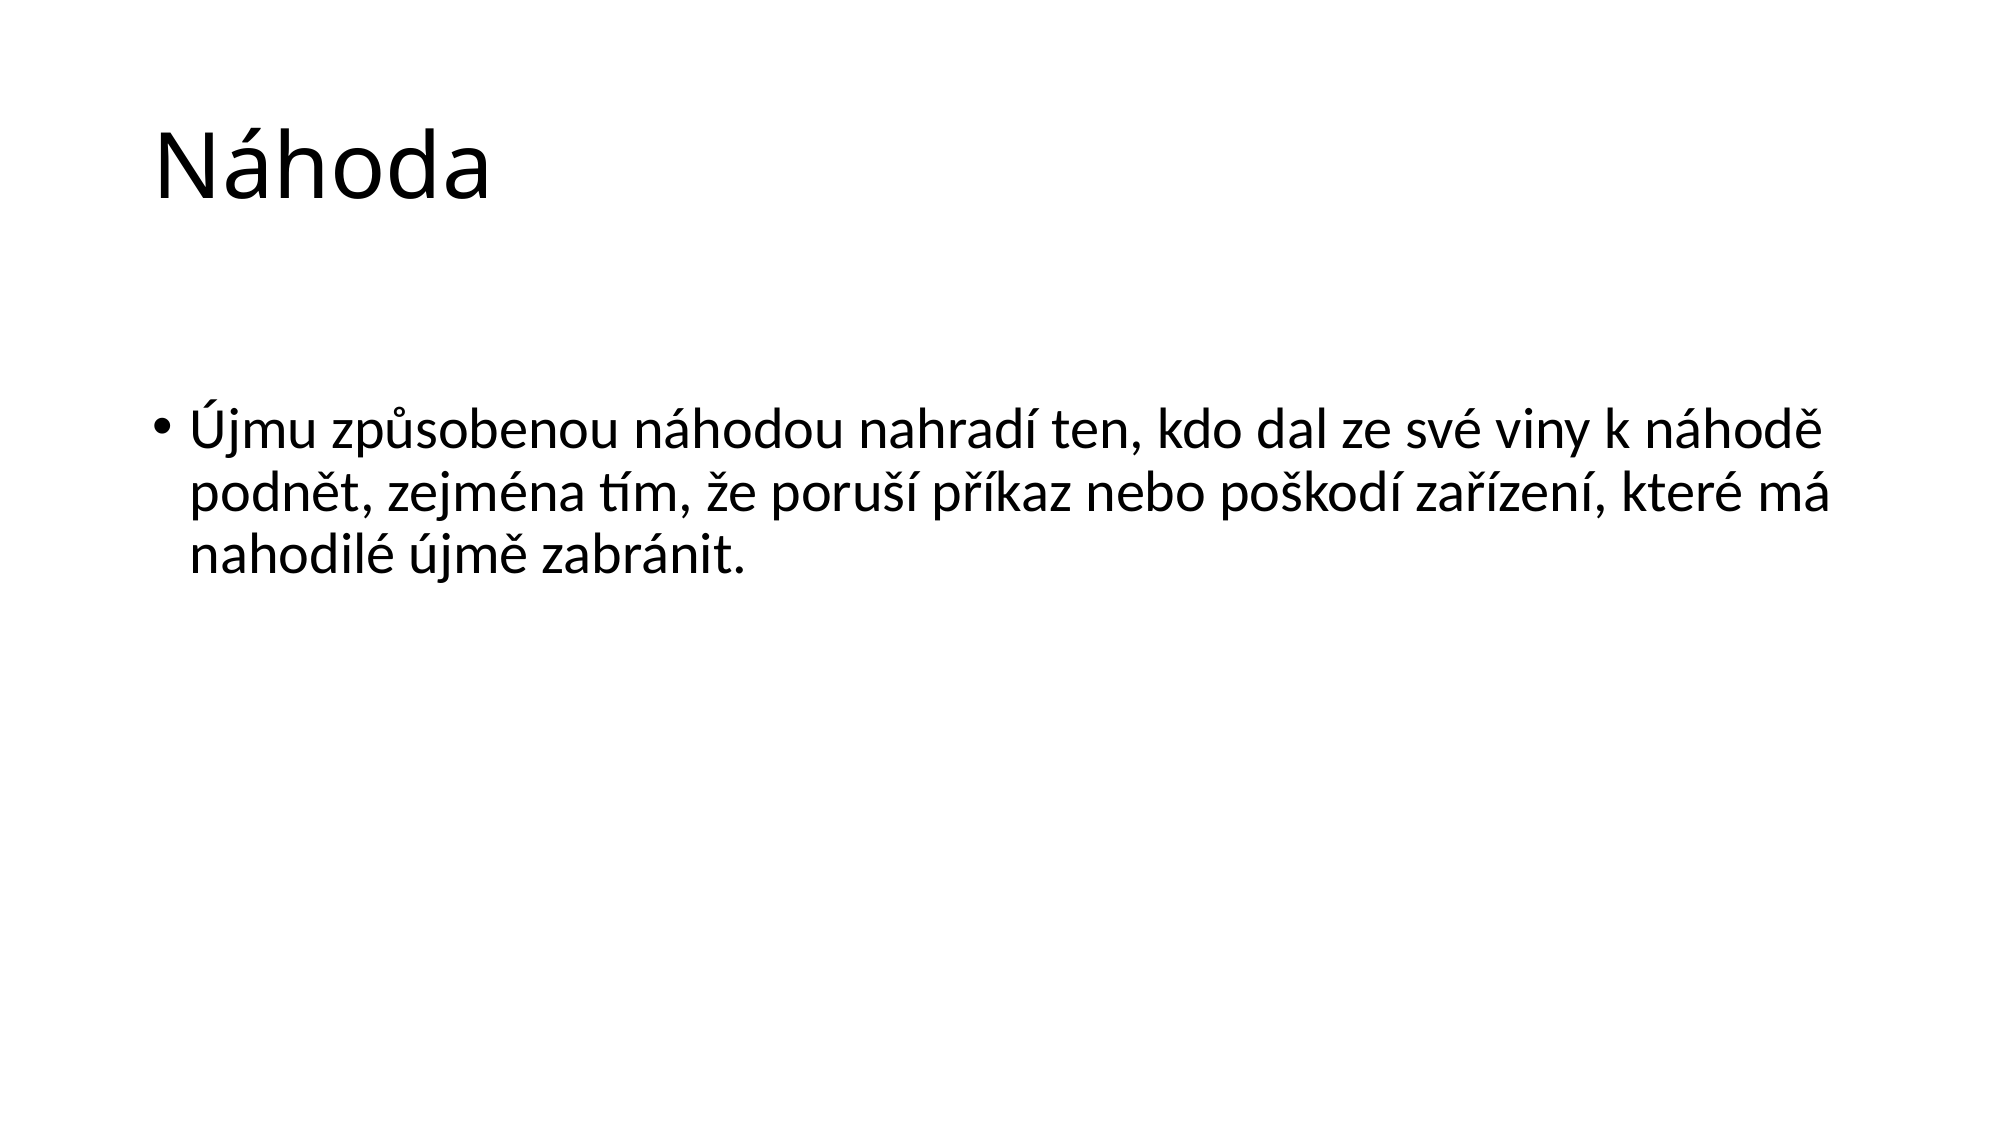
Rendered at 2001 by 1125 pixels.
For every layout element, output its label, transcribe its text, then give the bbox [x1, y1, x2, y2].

title Náhoda [137, 59, 1863, 278]
list Újmu způsobenou náhodou nahradí ten, kdo dal ze své viny k náhodě podnět, zejména tím, že poruší příkaz nebo poškodí zařízení, které má nahodilé újmě zabránit. [137, 299, 1863, 1014]
